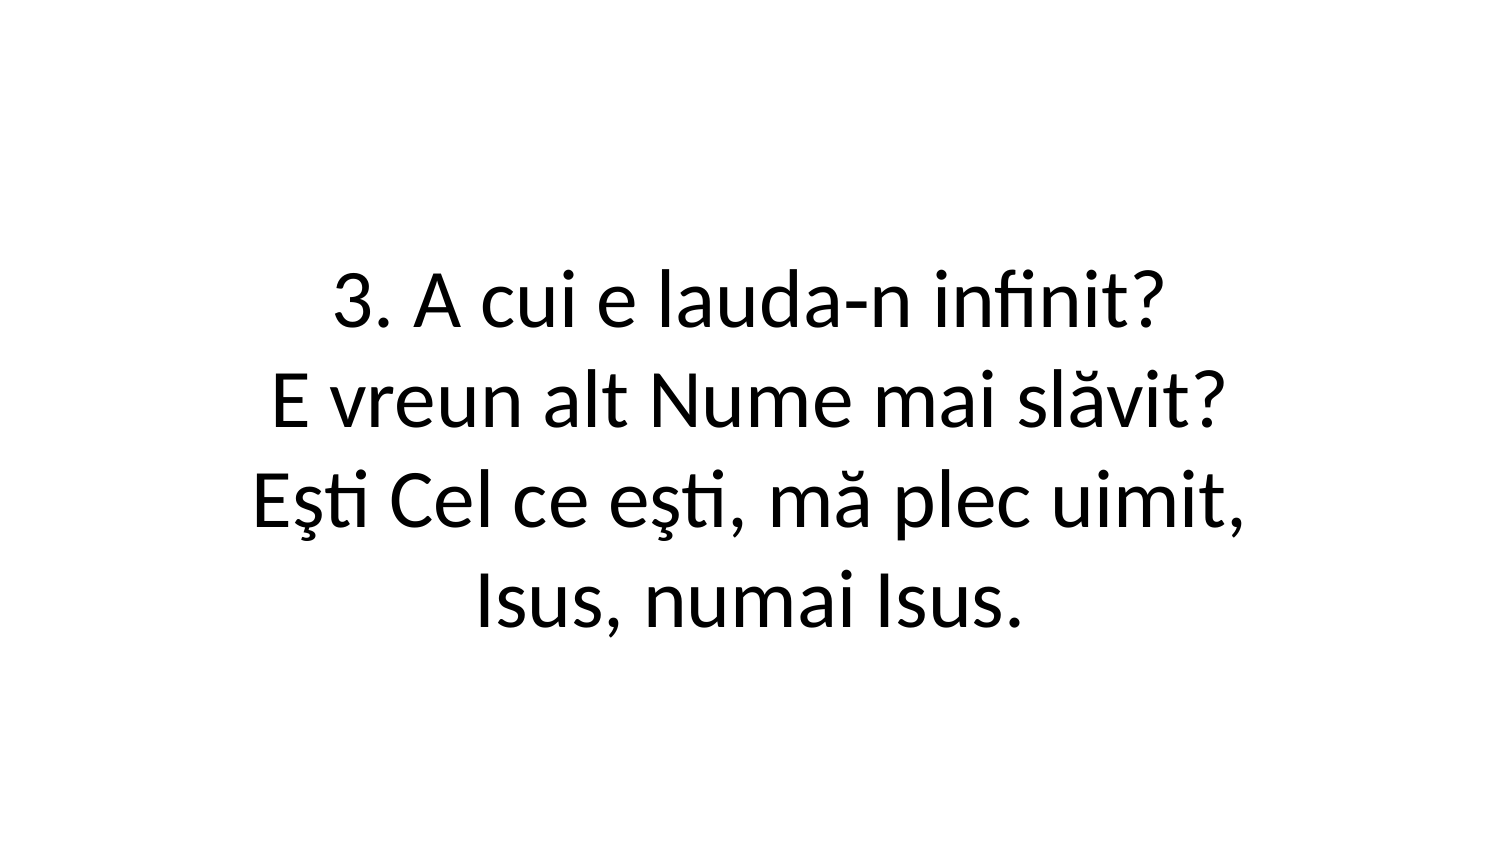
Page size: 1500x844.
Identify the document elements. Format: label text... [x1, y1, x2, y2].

text_box 3. A cui e lauda‑n infinit? E vreun alt Nume mai slăvit? Eşti Cel ce eşti, mă plec uimit, Isus, numai Isus. [236, 192, 1264, 652]
